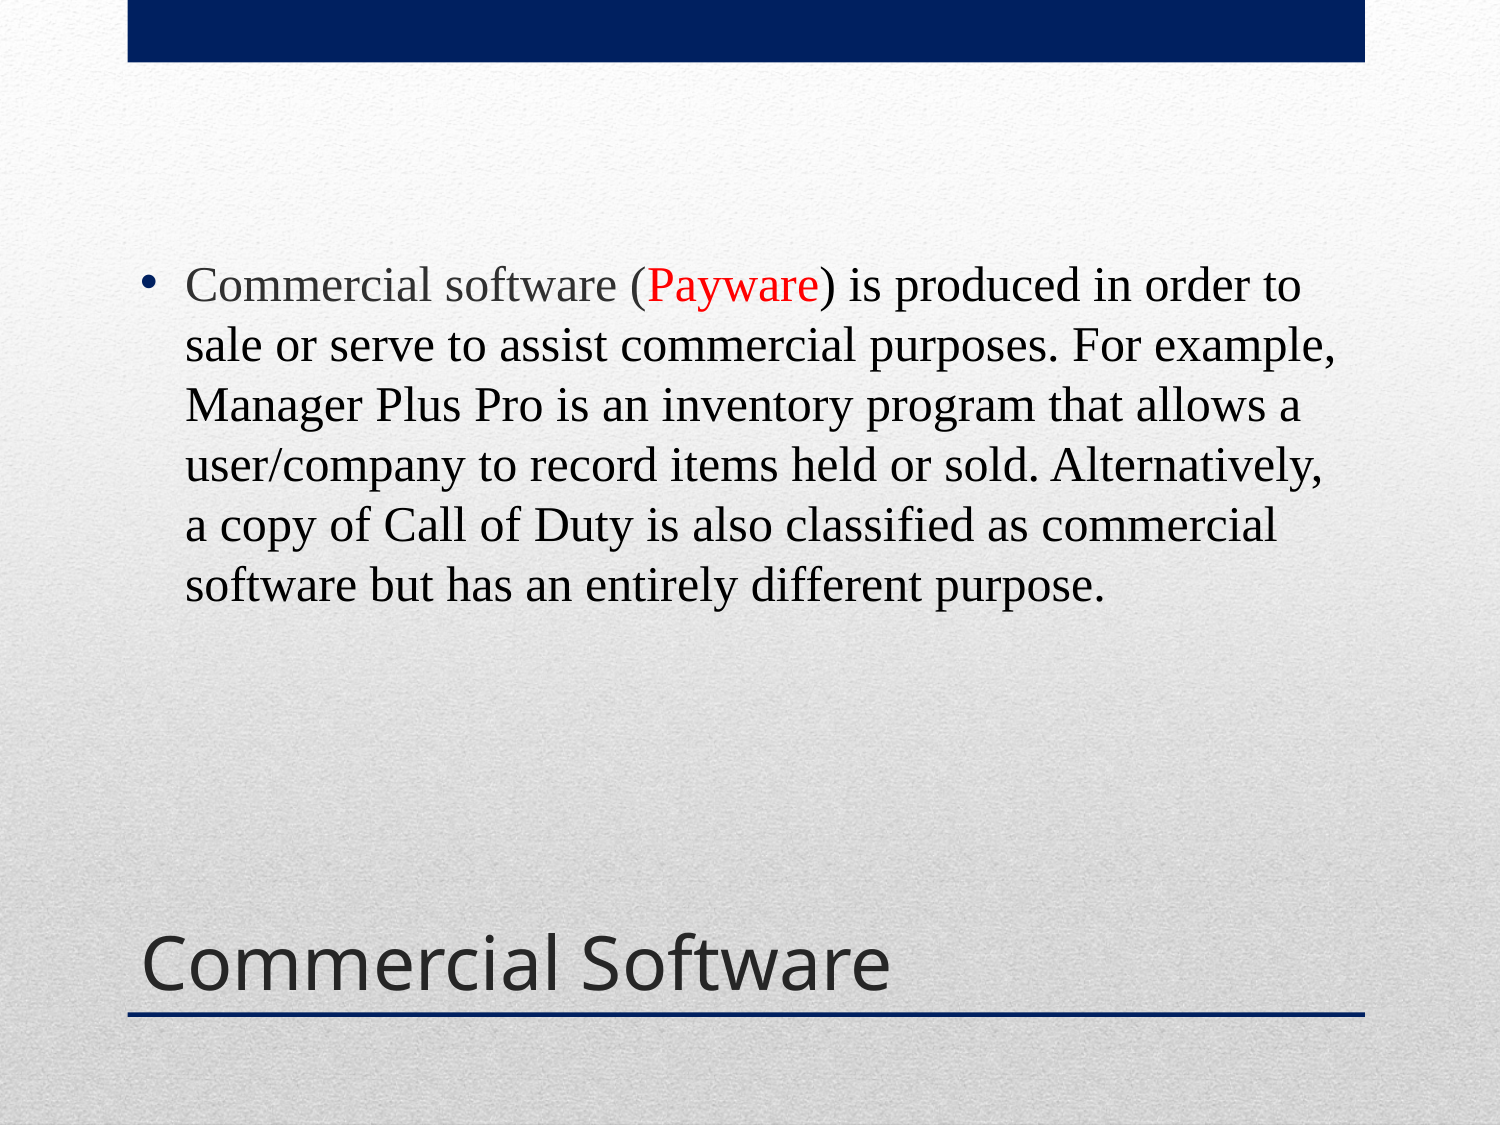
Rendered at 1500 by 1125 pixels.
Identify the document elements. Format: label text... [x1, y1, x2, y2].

title Commercial Software [125, 750, 1238, 1013]
list Commercial software (Payware) is produced in order to sale or serve to assist commercial purposes. For example, Manager Plus Pro is an inventory program that allows a user/company to record items held or sold. Alternatively, a copy of Call of Duty is also classified as commercial software but has an entirely different purpose. [125, 112, 1363, 750]
